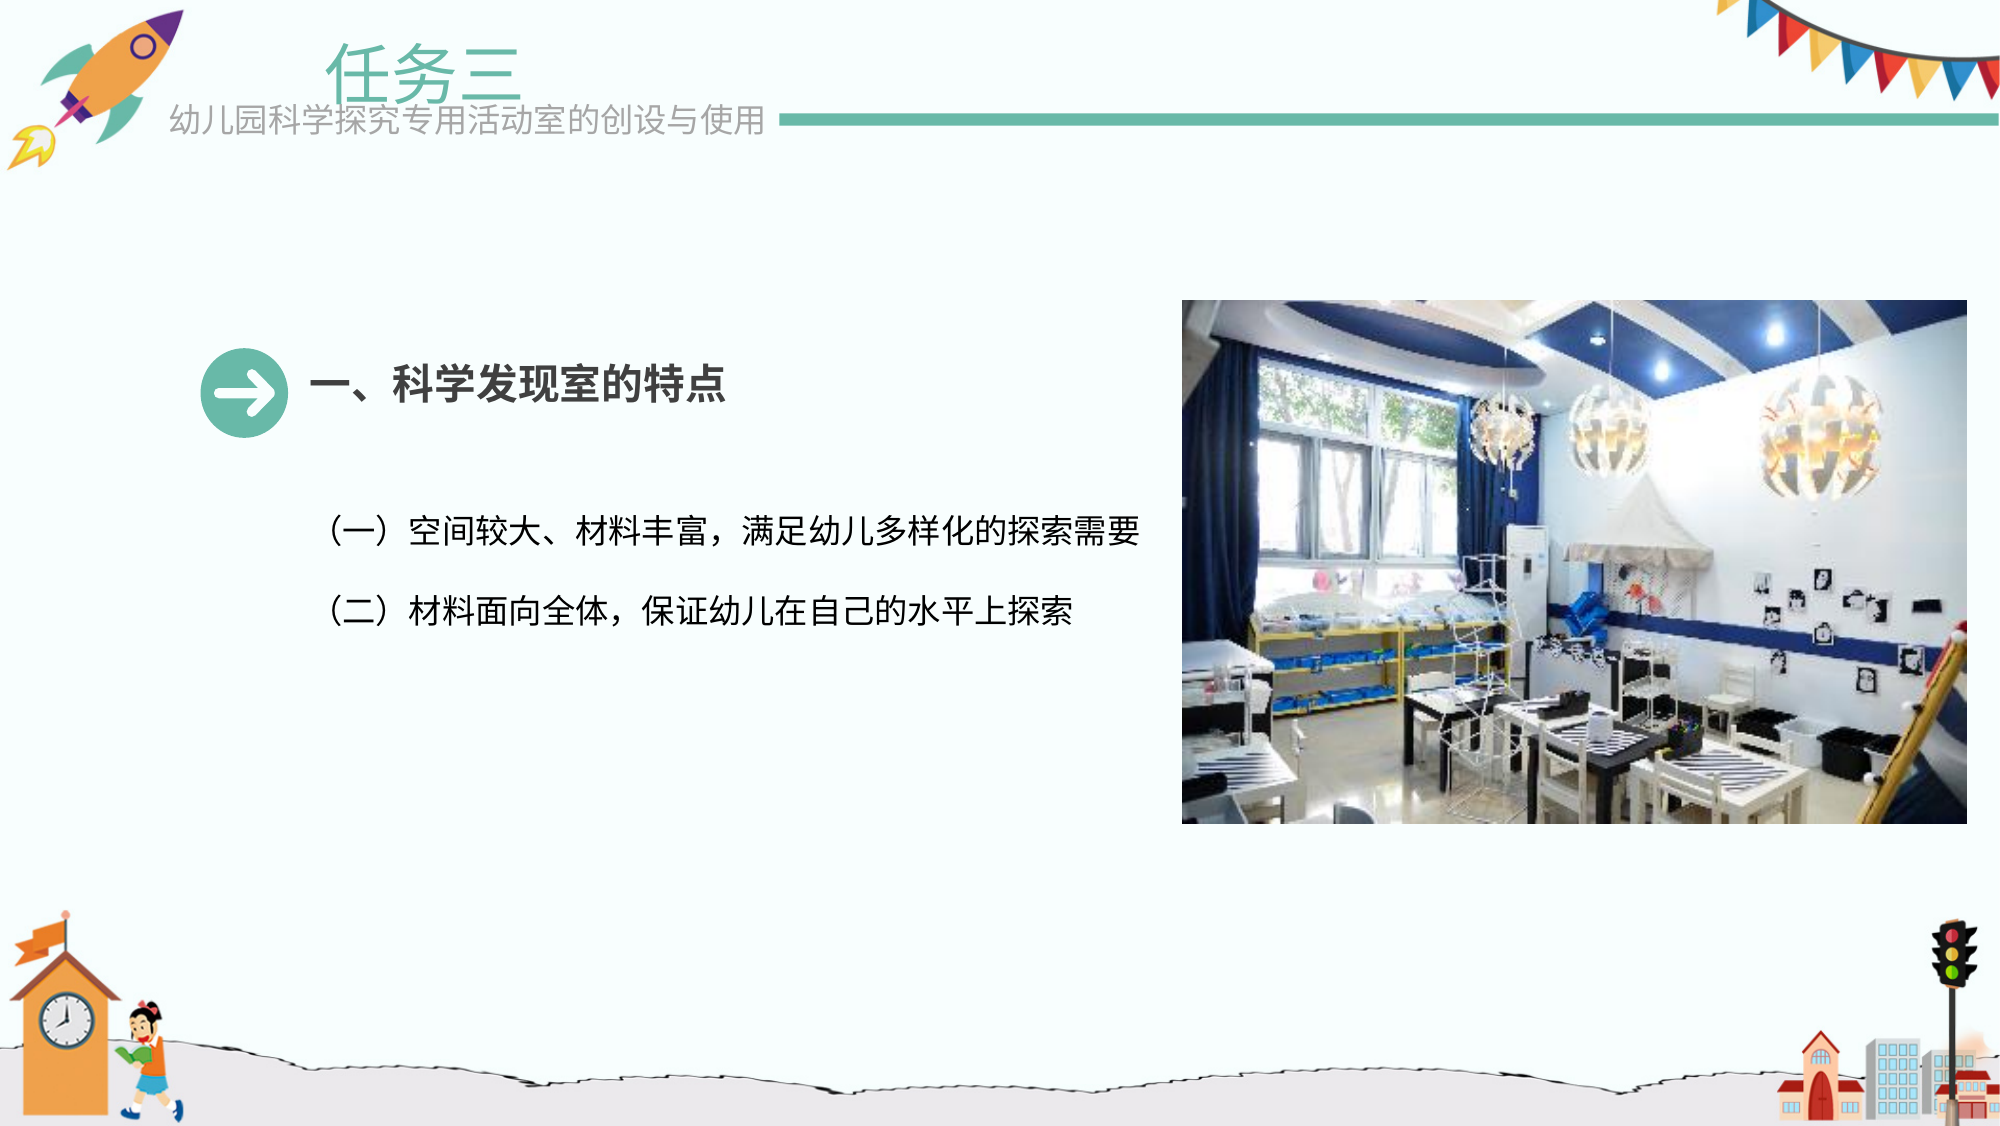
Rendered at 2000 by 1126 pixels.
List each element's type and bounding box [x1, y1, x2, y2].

text_box [200, 347, 1177, 641]
picture [0, 0, 2000, 1126]
text_box [155, 32, 1999, 140]
